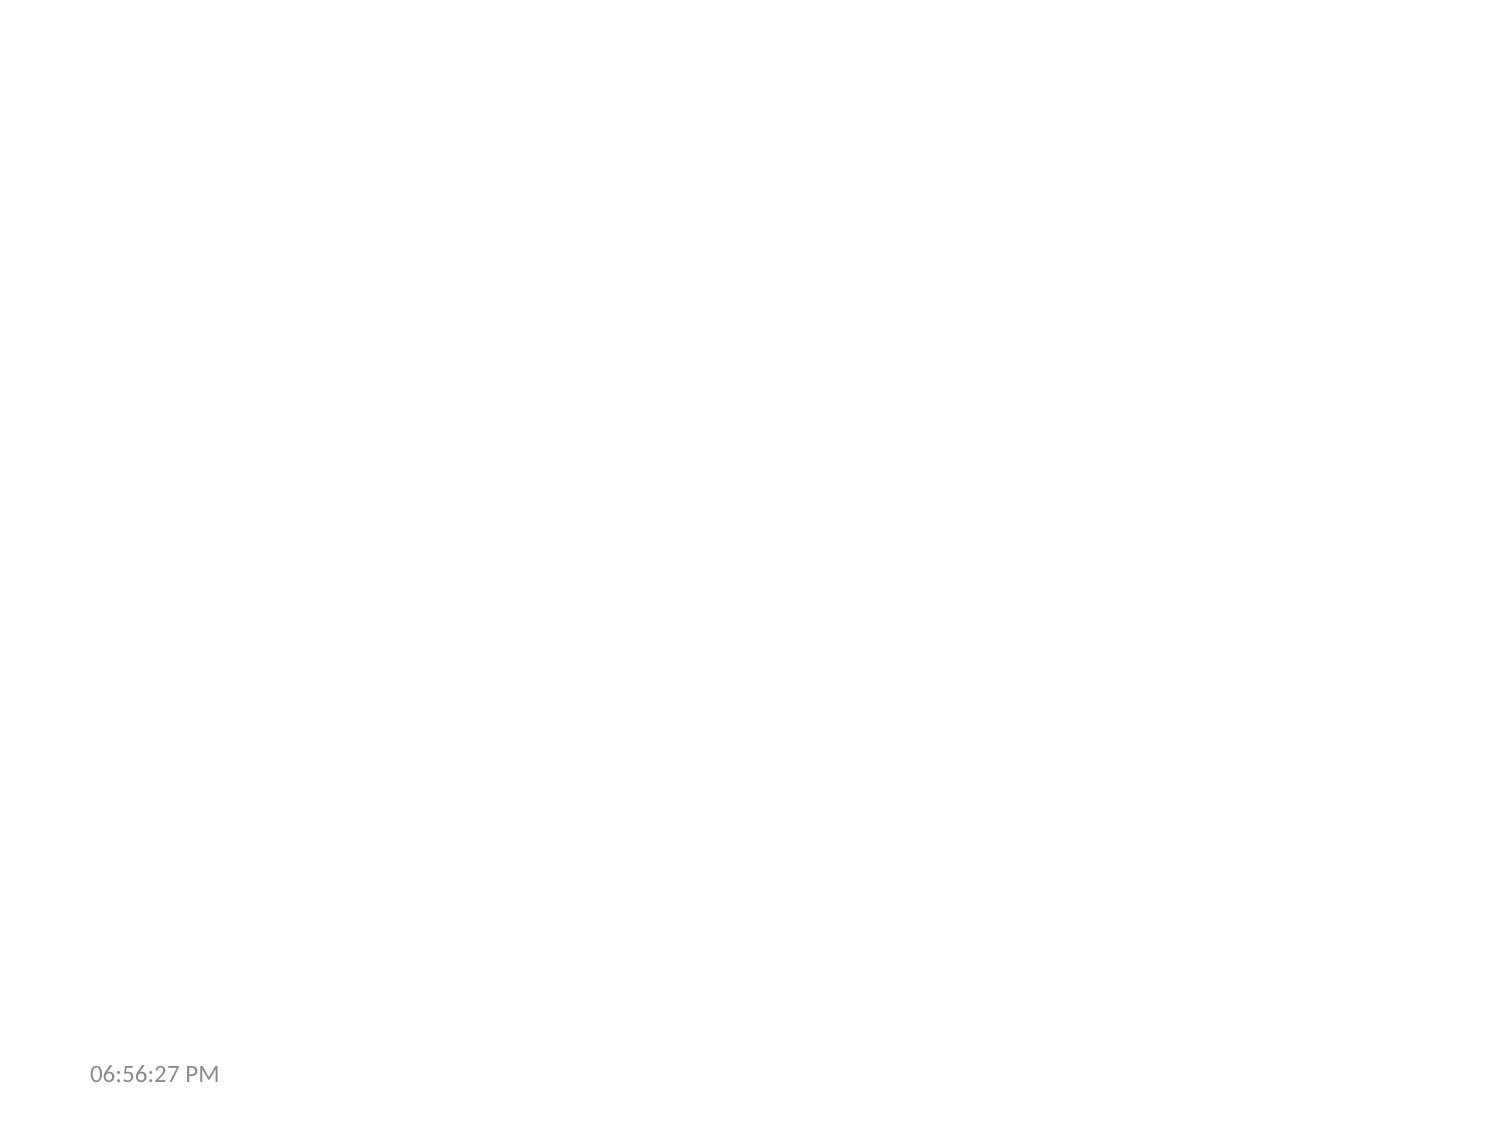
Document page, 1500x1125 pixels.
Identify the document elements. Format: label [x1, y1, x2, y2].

slide_number [75, 1042, 425, 1103]
